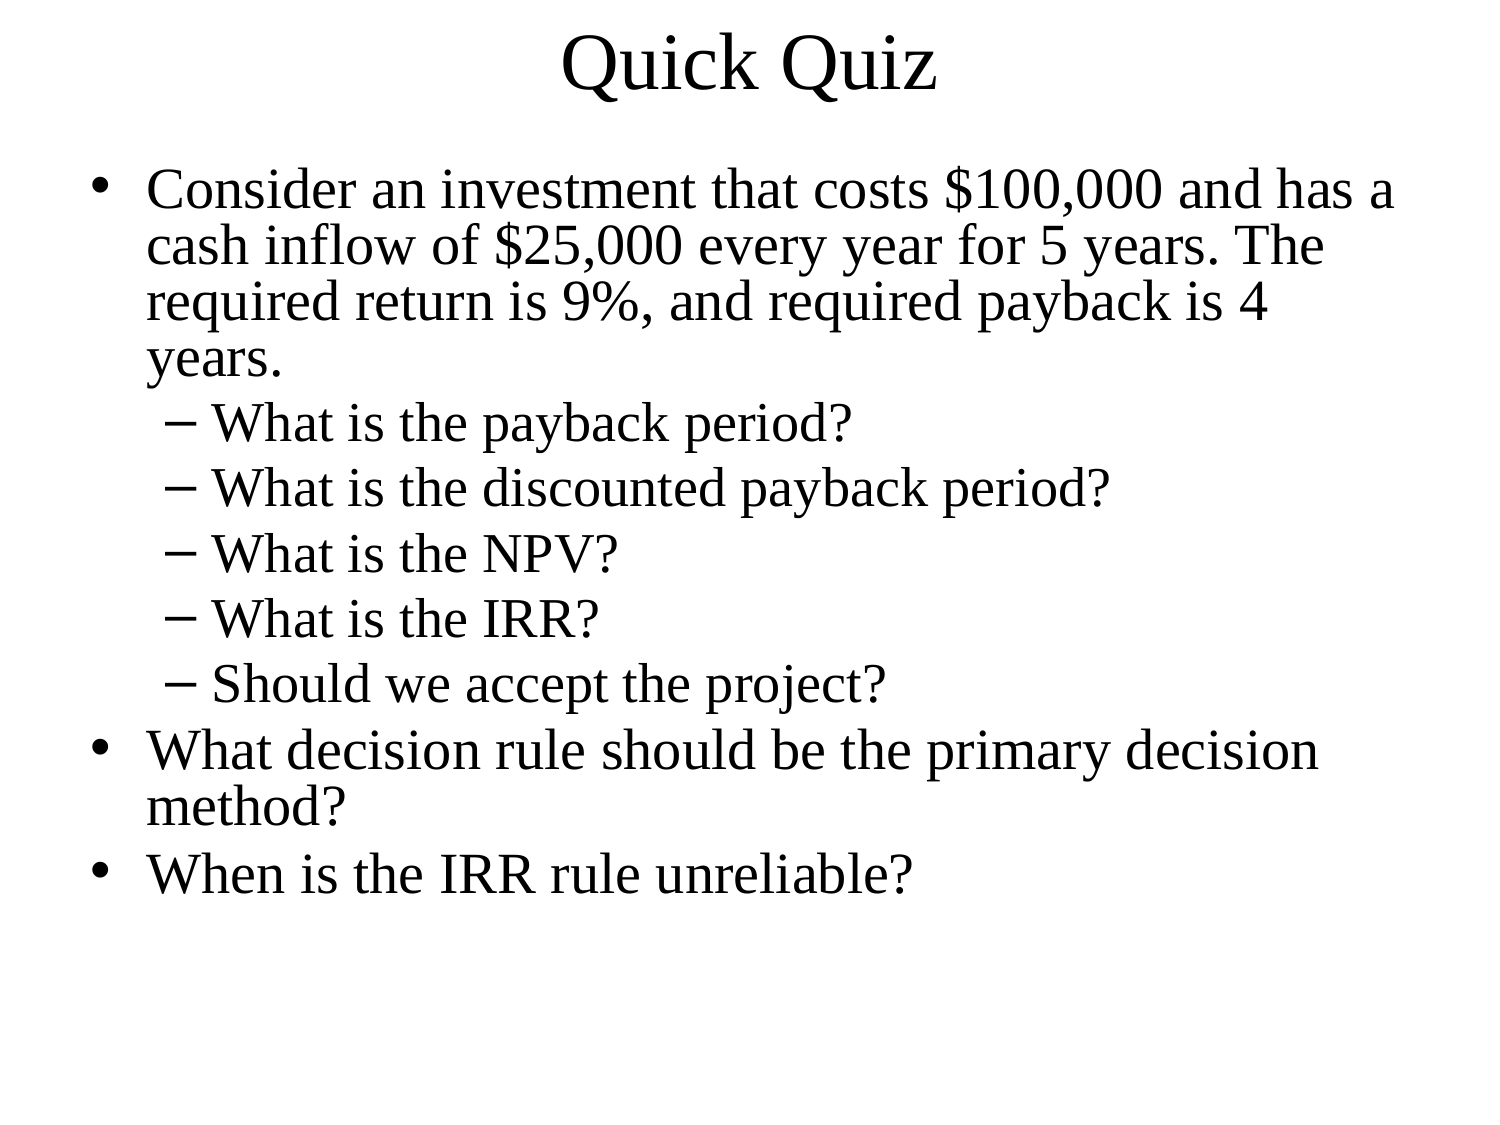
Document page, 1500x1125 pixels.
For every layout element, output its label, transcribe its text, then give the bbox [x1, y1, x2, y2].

title Quick Quiz [75, 0, 1425, 114]
list Consider an investment that costs $100,000 and has a cash inflow of $25,000 every year for 5 years. The required return is 9%, and required payback is 4 years. What is the payback period? What is the discounted payback period? What is the NPV? What is the IRR? Should we accept the project? What decision rule should be the primary decision method? When is the IRR rule unreliable? [75, 156, 1425, 1070]
